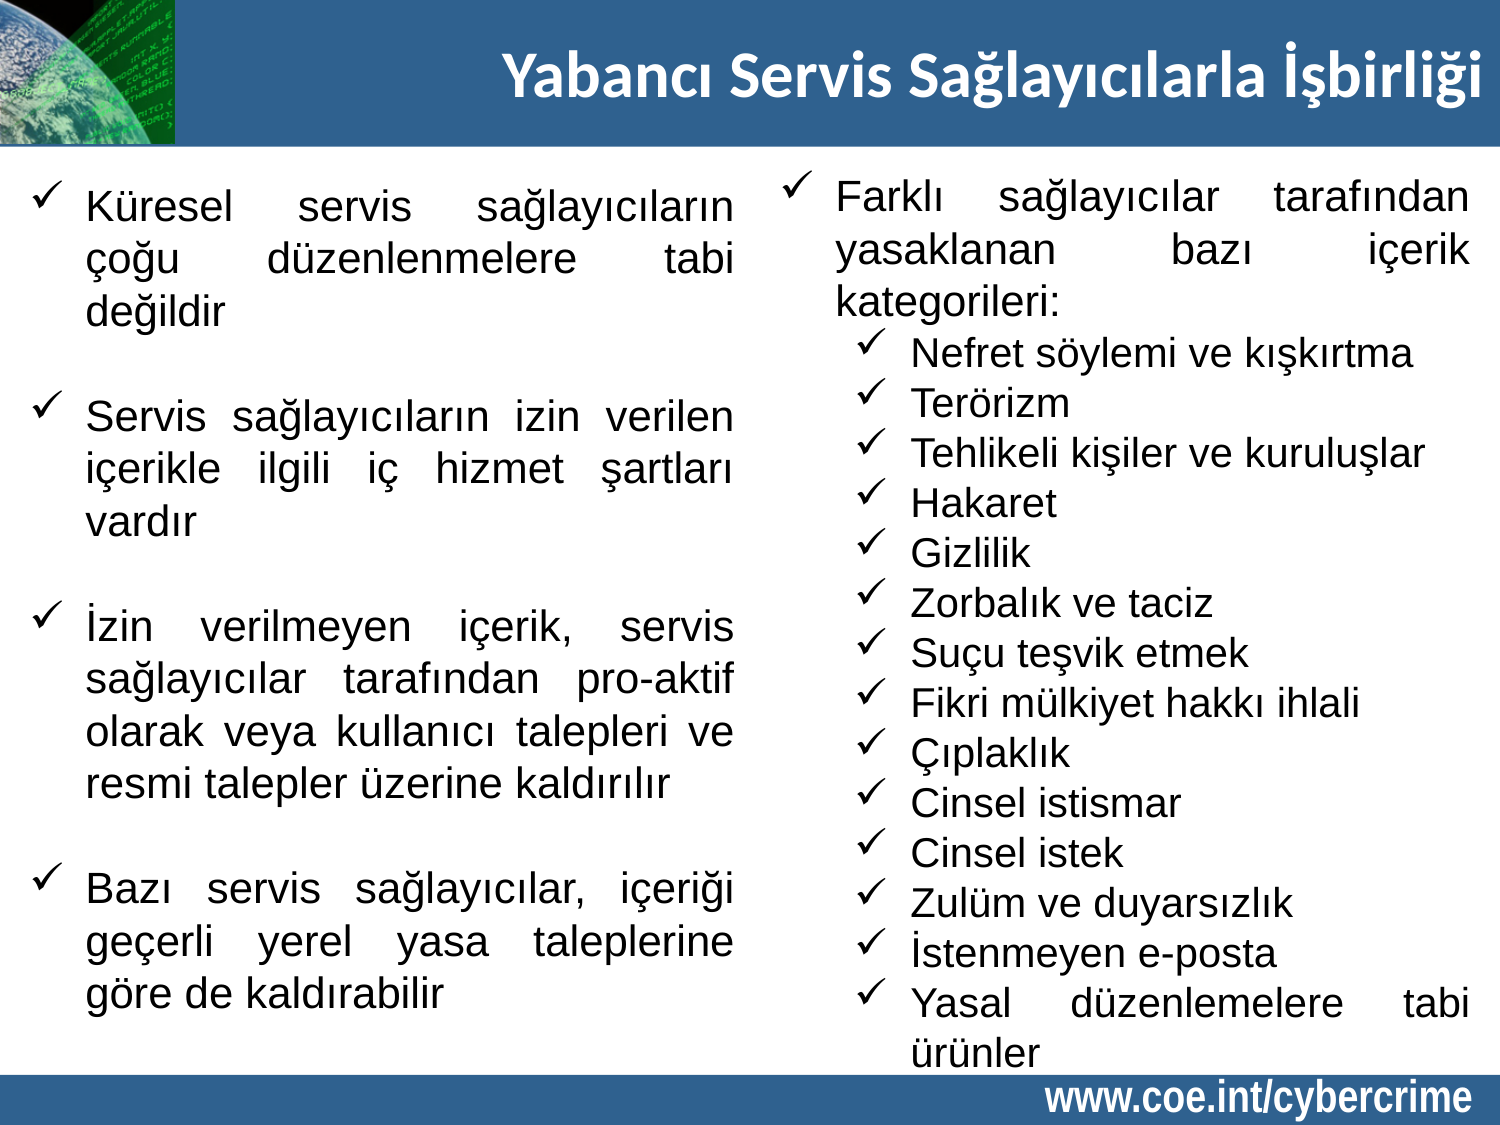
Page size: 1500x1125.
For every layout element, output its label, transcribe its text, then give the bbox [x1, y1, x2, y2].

text_box Farklı sağlayıcılar tarafından yasaklanan bazı içerik kategorileri: Nefret söylemi ve kışkırtma Terörizm Tehlikeli kişiler ve kuruluşlar Hakaret Gizlilik Zorbalık ve taciz Suçu teşvik etmek Fikri mülkiyet hakkı ihlali Çıplaklık Cinsel istismar Cinsel istek Zulüm ve duyarsızlık İstenmeyen e-posta Yasal düzenlemelere tabi ürünler [764, 160, 1486, 1084]
text_box www.coe.int/cybercrime [1030, 1059, 1500, 1125]
text_box Küresel servis sağlayıcıların çoğu düzenlenmelere tabi değildir Servis sağlayıcıların izin verilen içerikle ilgili iç hizmet şartları vardır İzin verilmeyen içerik, servis sağlayıcılar tarafından pro-aktif olarak veya kullanıcı talepleri ve resmi talepler üzerine kaldırılır Bazı servis sağlayıcılar, içeriği geçerli yerel yasa taleplerine göre de kaldırabilir [14, 170, 750, 1025]
text_box Yabancı Servis Sağlayıcılarla İşbirliği [177, 0, 1500, 149]
picture [0, 0, 175, 144]
text_box [0, 1073, 1030, 1125]
